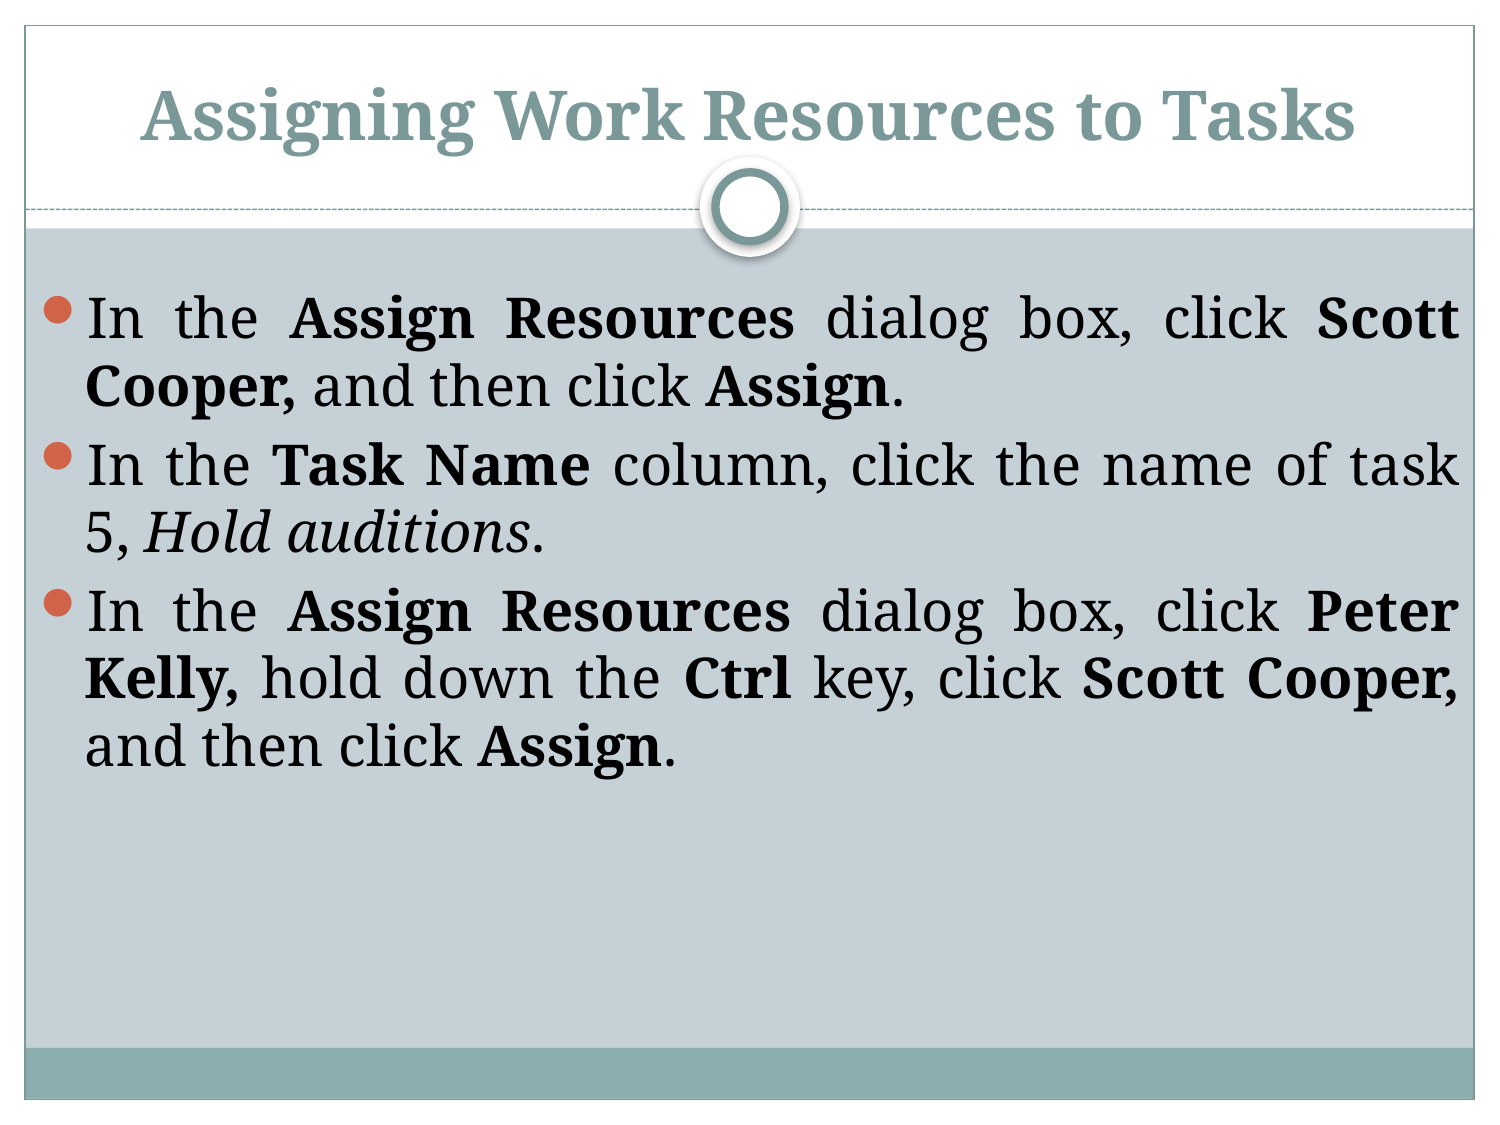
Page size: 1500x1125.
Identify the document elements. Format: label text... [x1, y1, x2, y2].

list In the Assign Resources dialog box, click Scott Cooper, and then click Assign. In the Task Name column, click the name of task 5, Hold auditions. In the Assign Resources dialog box, click Peter Kelly, hold down the Ctrl key, click Scott Cooper, and then click Assign. [24, 275, 1475, 1087]
title Assigning Work Resources to Tasks [49, 37, 1450, 162]
